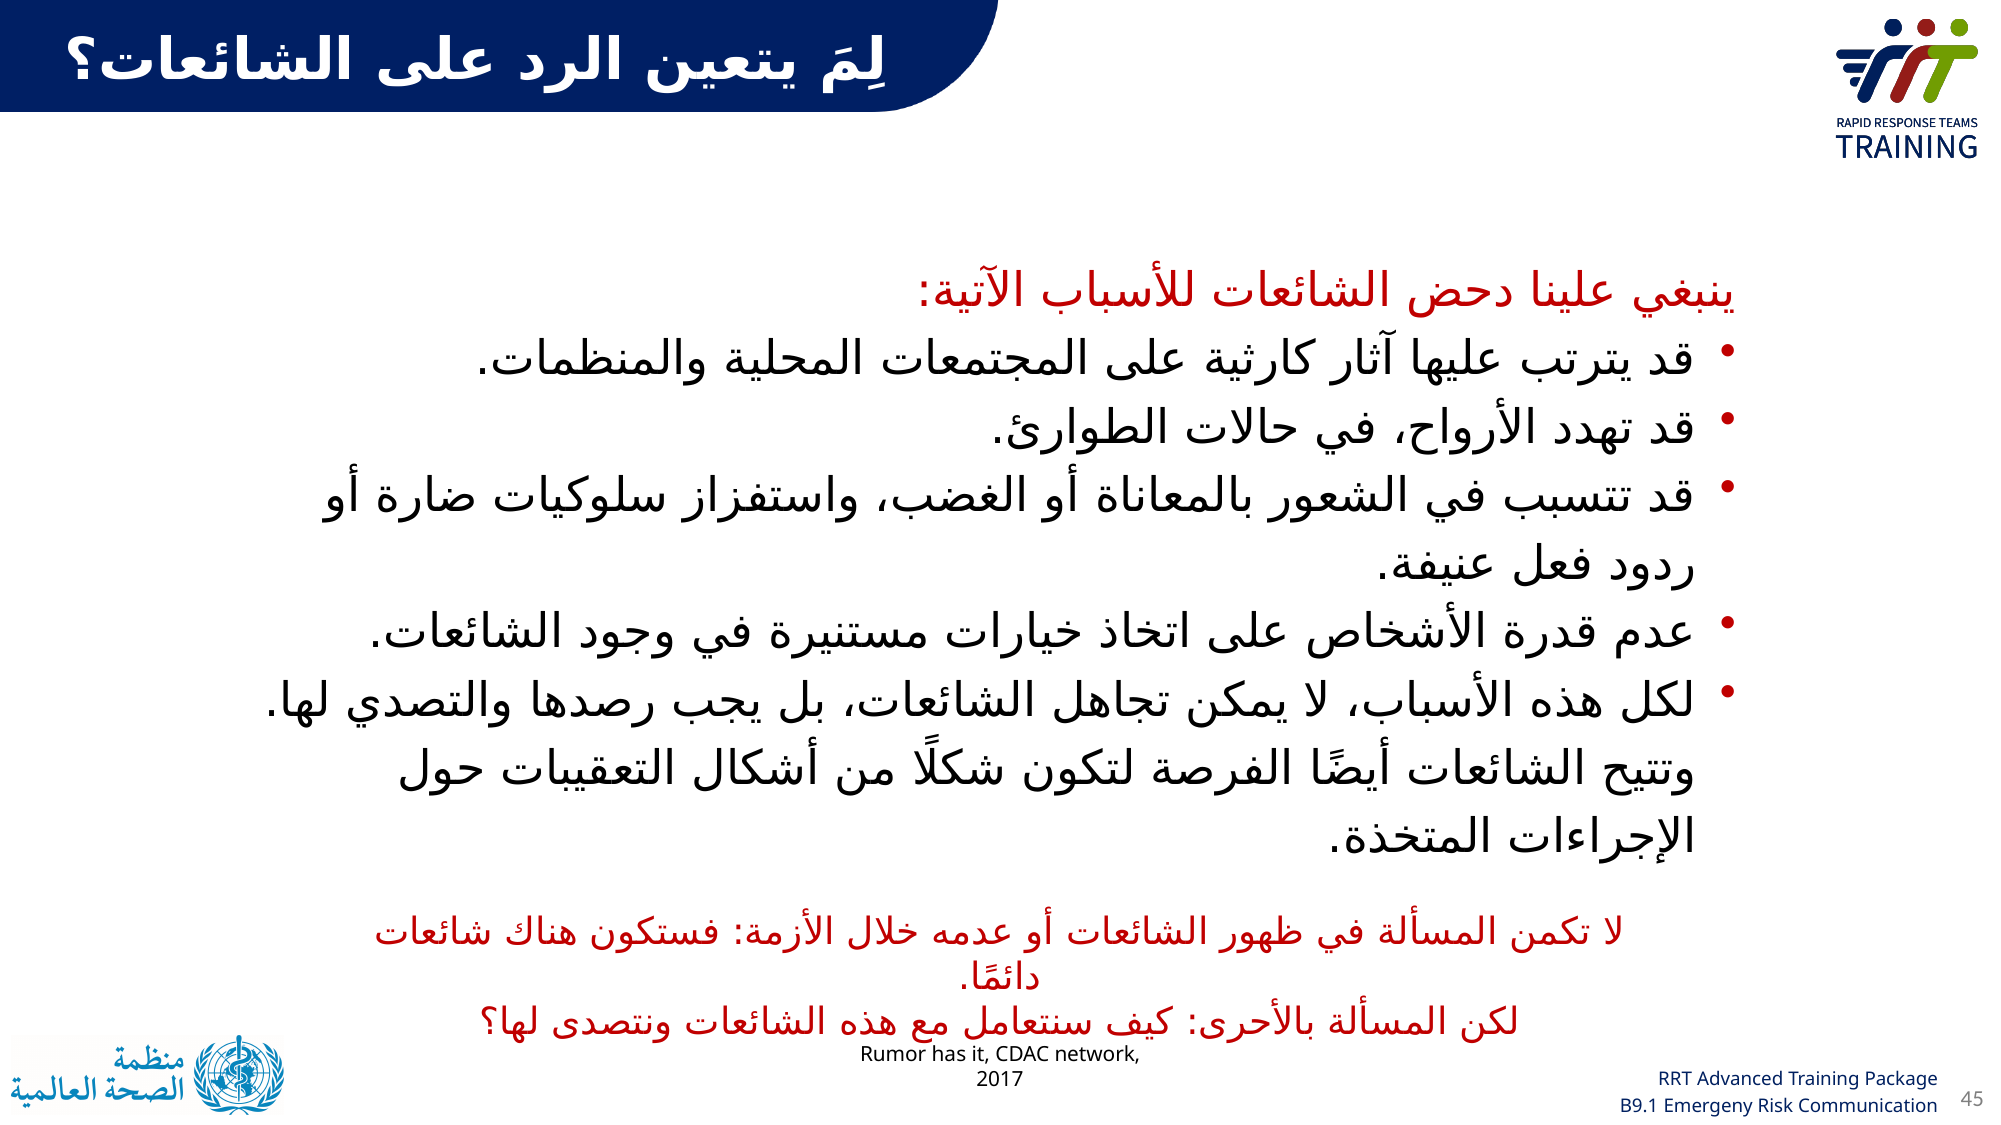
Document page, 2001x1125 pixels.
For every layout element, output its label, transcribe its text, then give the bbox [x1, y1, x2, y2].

text_box لِمَ يتعين الرد على الشائعات؟ [22, 15, 895, 106]
picture [0, 0, 999, 112]
picture [11, 1035, 284, 1115]
text_box لا تكمن المسألة في ظهور الشائعات أو عدمه خلال الأزمة: فستكون هناك شائعات دائمًا. لكن المسألة بالأحرى: كيف سنتعامل مع هذه الشائعات ونتصدى لها؟ [347, 899, 1653, 1050]
list ينبغي علينا دحض الشائعات للأسباب الآتية: قد يترتب عليها آثار كارثية على المجتمعات المحلية والمنظمات. قد تهدد الأرواح، في حالات الطوارئ. قد تتسبب في الشعور بالمعاناة أو الغضب، واستفزاز سلوكيات ضارة أو ردود فعل عنيفة. عدم قدرة الأشخاص على اتخاذ خيارات مستنيرة في وجود الشائعات. لكل هذه الأسباب، لا يمكن تجاهل الشائعات، بل يجب رصدها والتصدي لها. وتتيح الشائعات أيضًا الفرصة لتكون شكلًا من أشكال التعقيبات حول الإجراءات المتخذة. [254, 239, 1745, 886]
picture [241, 1050, 247, 1059]
text_box Rumor has it, CDAC network, 2017 [842, 1032, 1158, 1098]
picture [1835, 19, 1978, 167]
